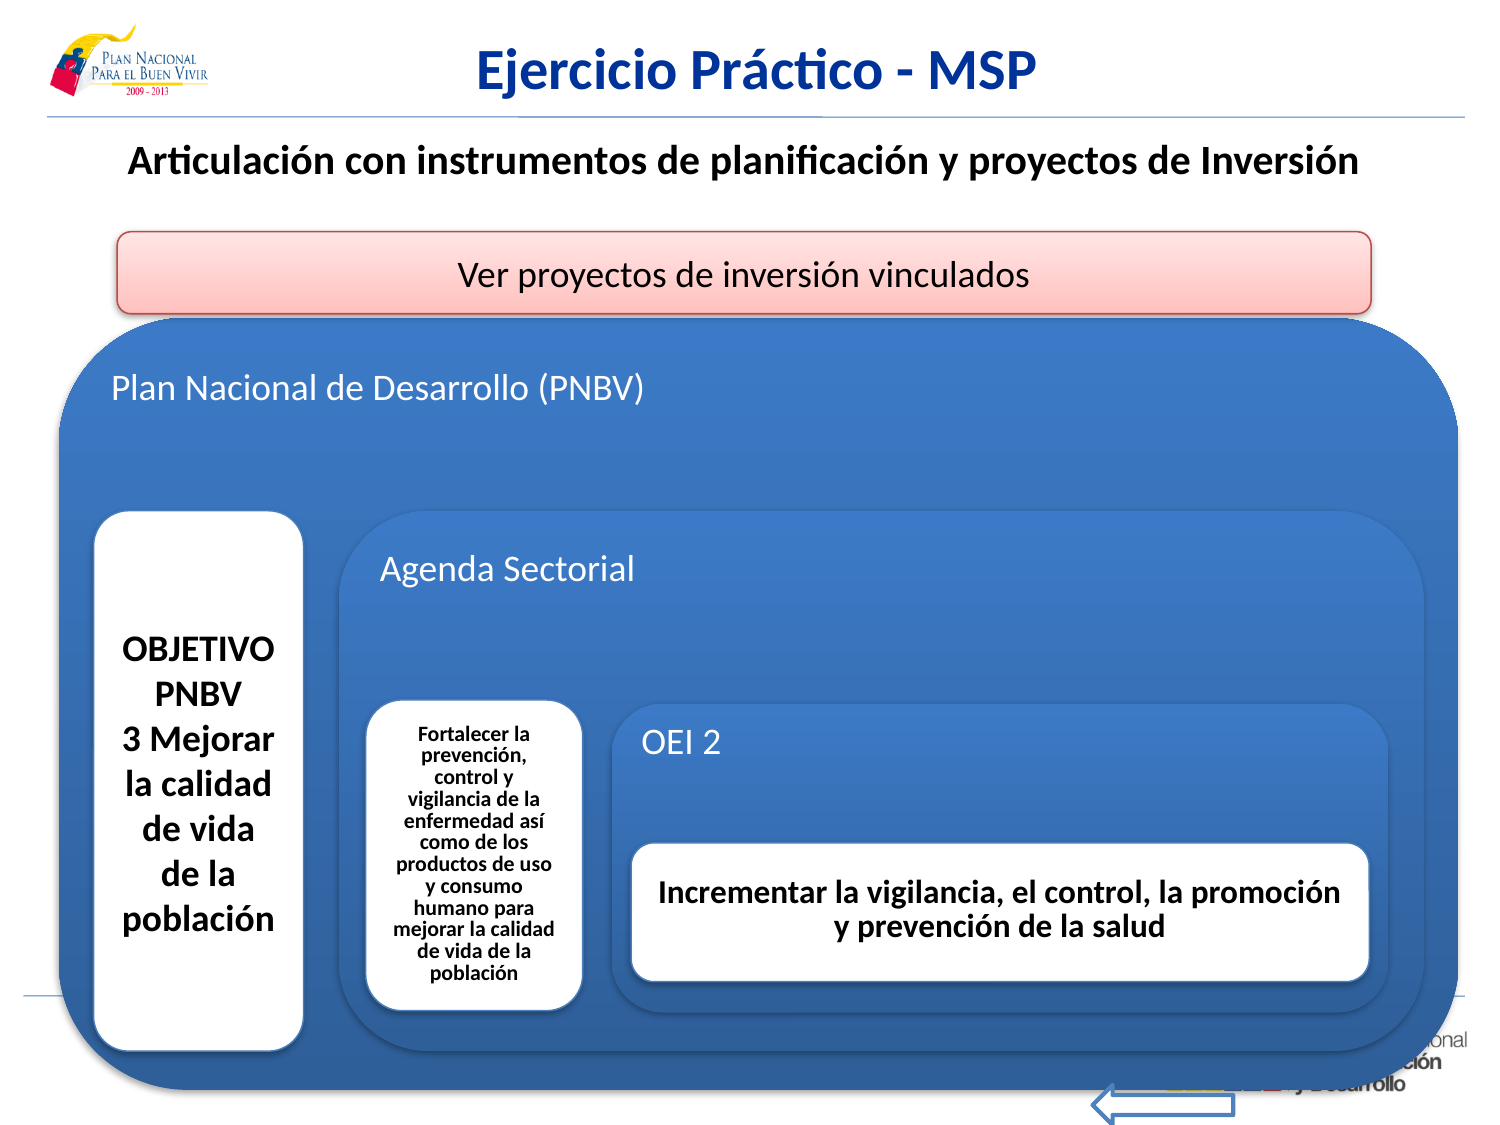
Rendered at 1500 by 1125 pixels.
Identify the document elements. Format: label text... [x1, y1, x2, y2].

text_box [58, 317, 1459, 1091]
picture [1160, 1007, 1473, 1100]
text_box Ejercicio Práctico - MSP [81, 0, 1432, 98]
text_box Articulación con instrumentos de planificación y proyectos de Inversión [82, 125, 1407, 191]
text_box Ver proyectos de inversión vinculados [116, 230, 1372, 315]
picture [46, 17, 211, 106]
text_box [1090, 1097, 1236, 1125]
